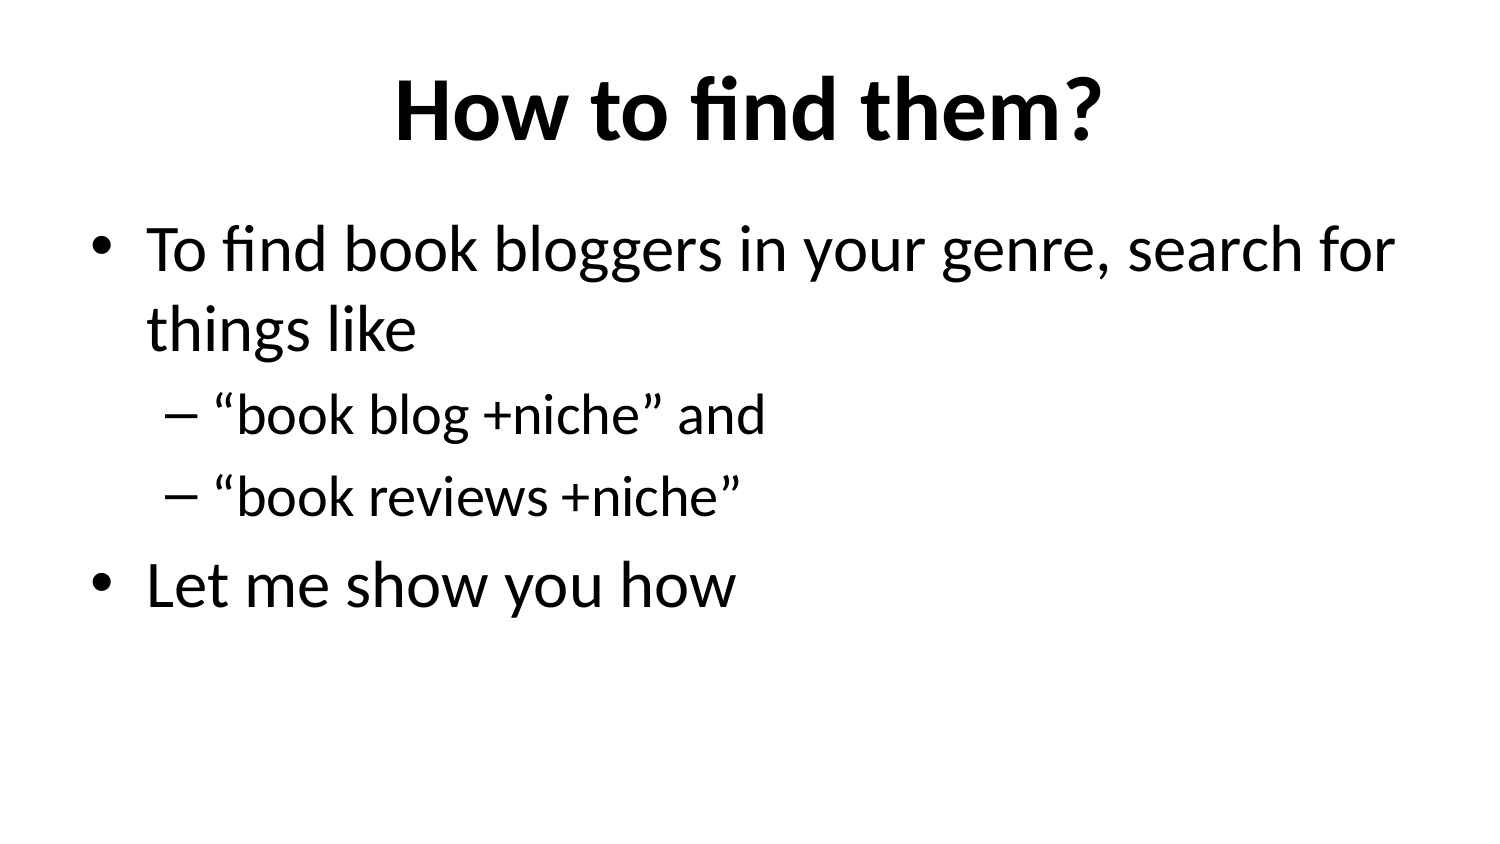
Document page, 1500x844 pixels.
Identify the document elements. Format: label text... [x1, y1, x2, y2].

title How to find them? [75, 33, 1425, 175]
list To find book bloggers in your genre, search for things like “book blog +niche” and “book reviews +niche” Let me show you how [75, 196, 1425, 754]
